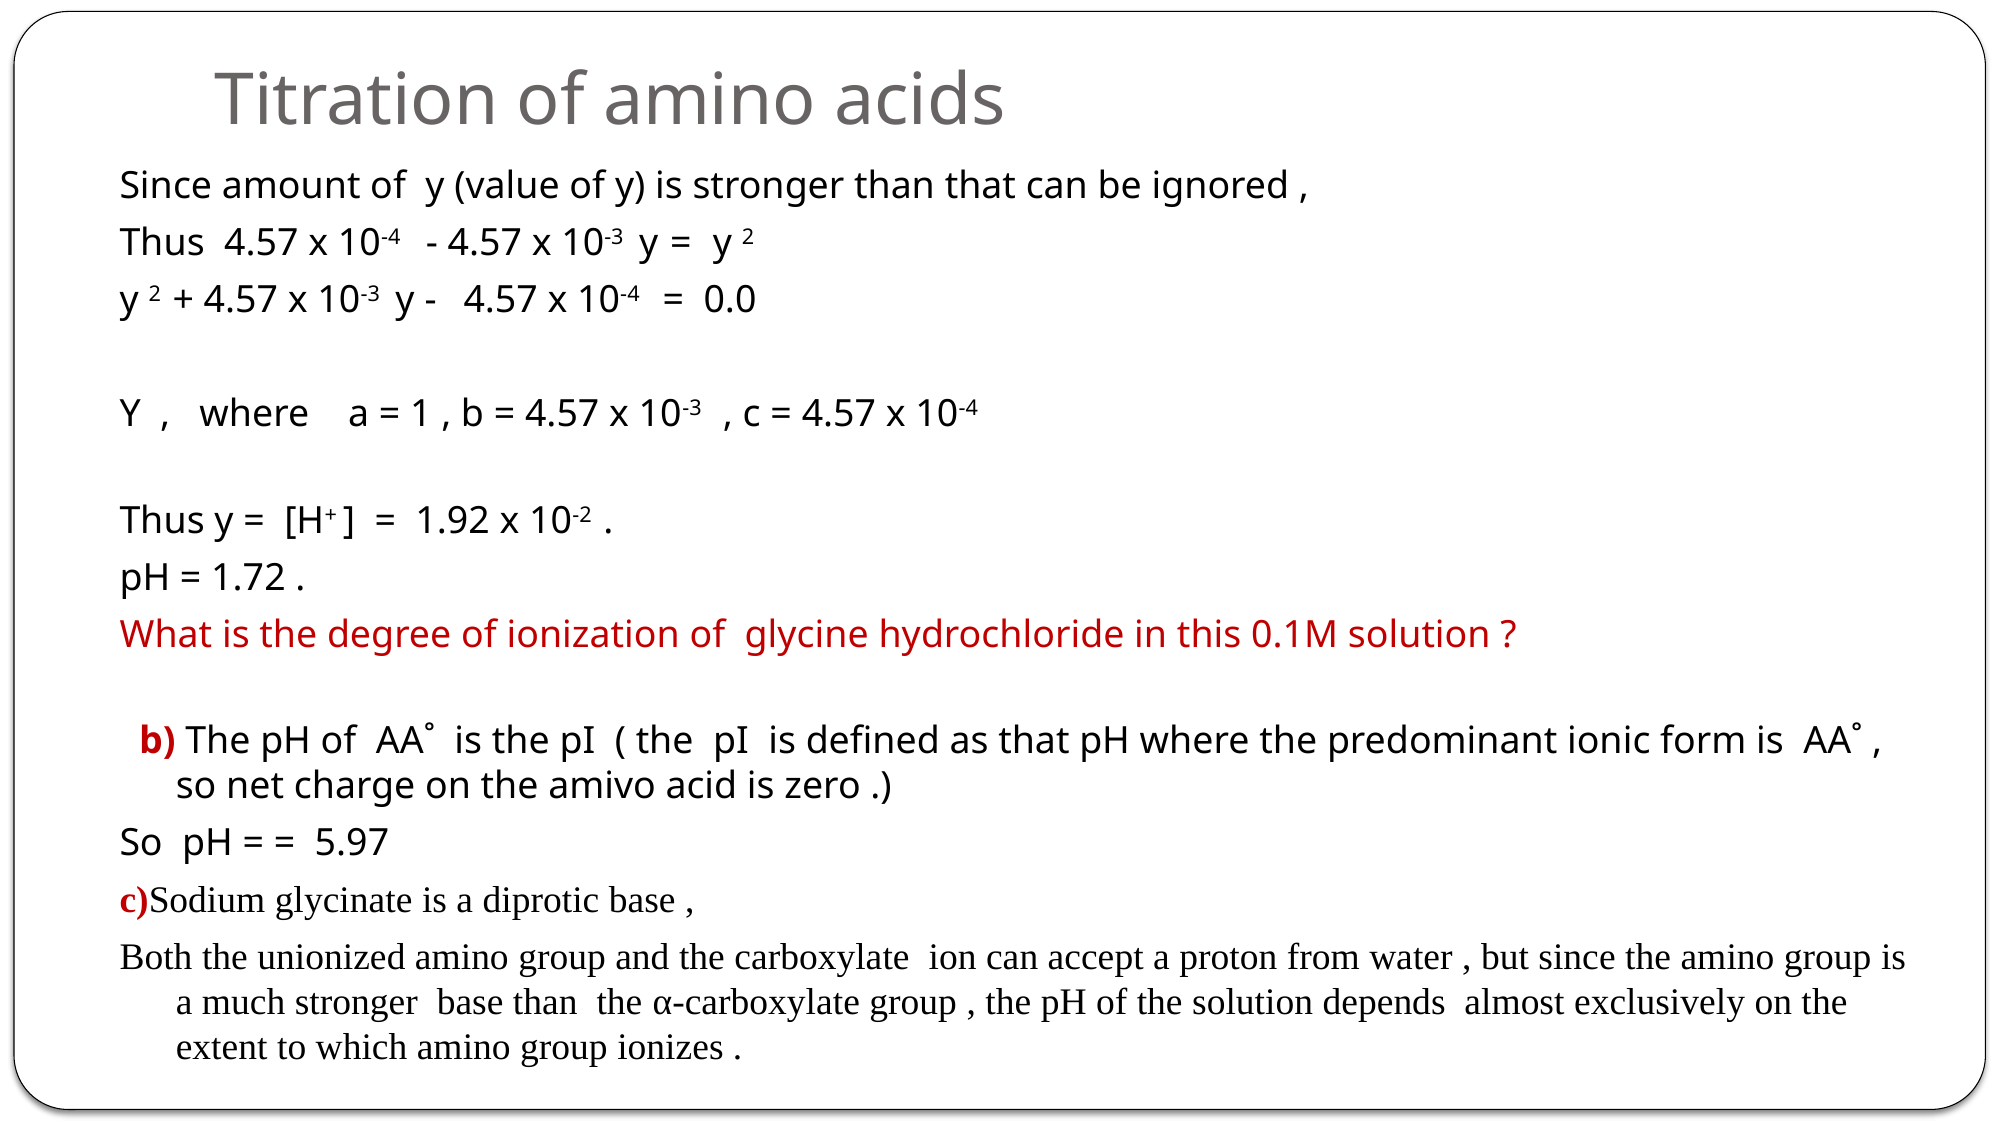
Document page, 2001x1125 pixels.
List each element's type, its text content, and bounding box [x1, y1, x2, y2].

title Titration of amino acids [200, 45, 1900, 154]
